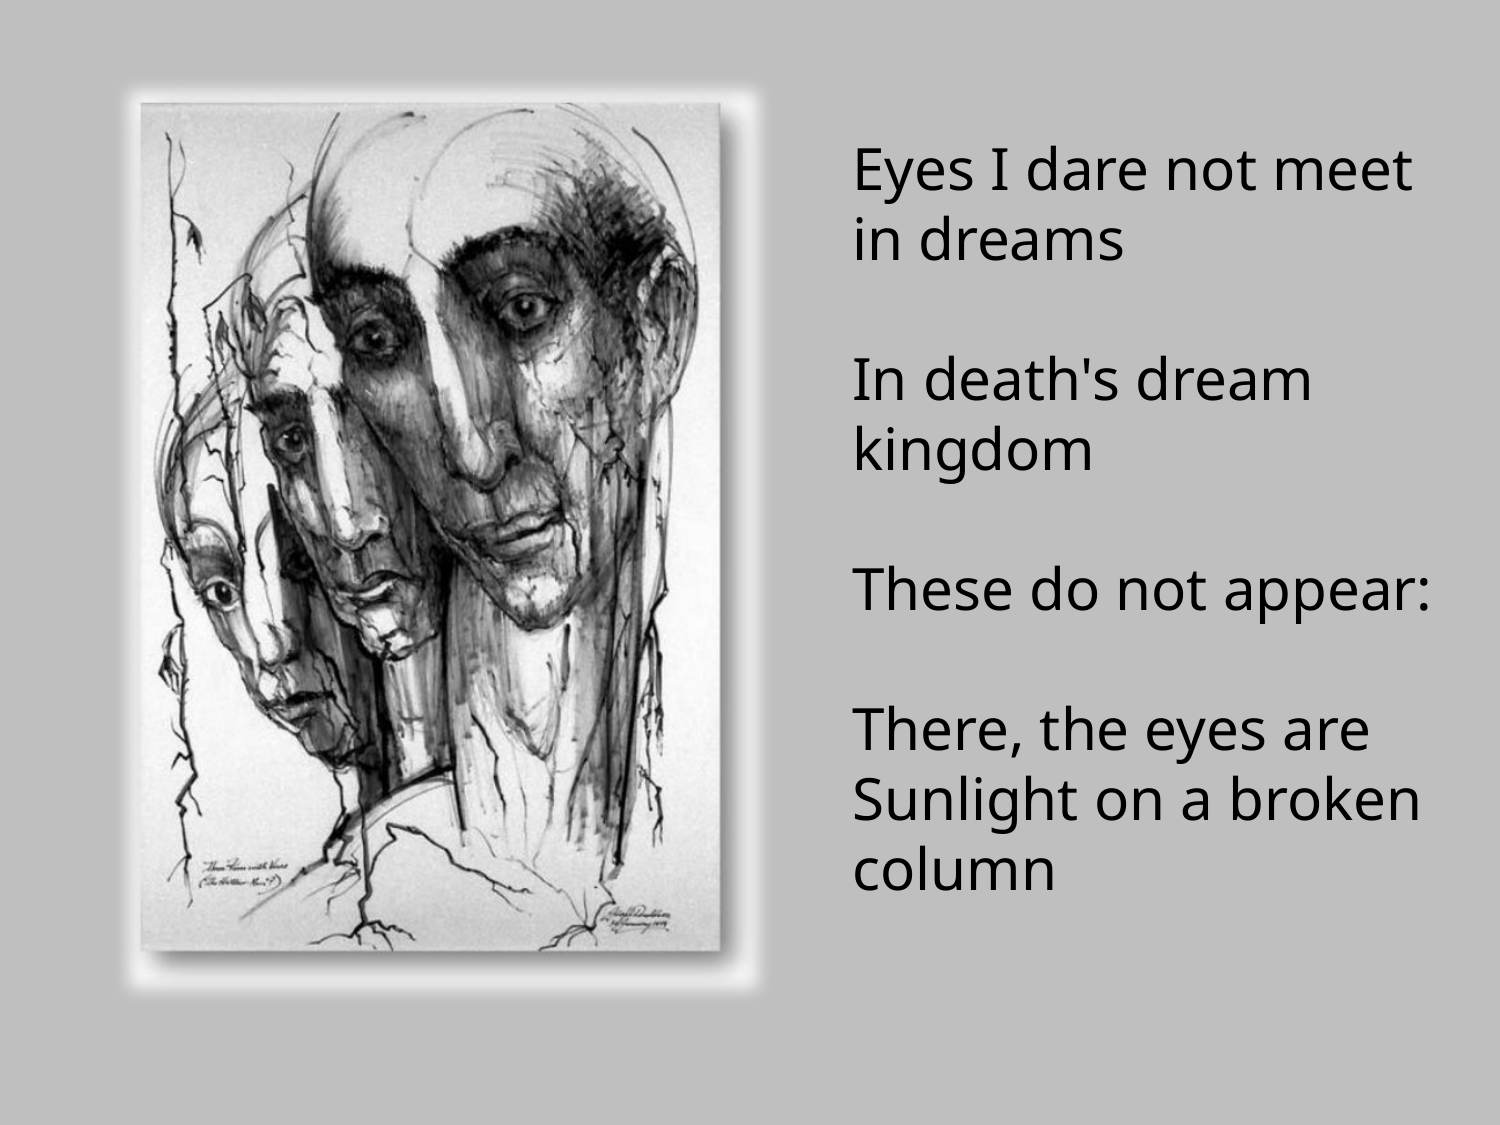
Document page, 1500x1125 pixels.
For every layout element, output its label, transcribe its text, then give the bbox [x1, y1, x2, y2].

text_box Eyes I dare not meet in dreams In death's dream kingdom These do not appear: There, the eyes are Sunlight on a broken column [837, 125, 1463, 955]
picture [112, 74, 776, 1006]
